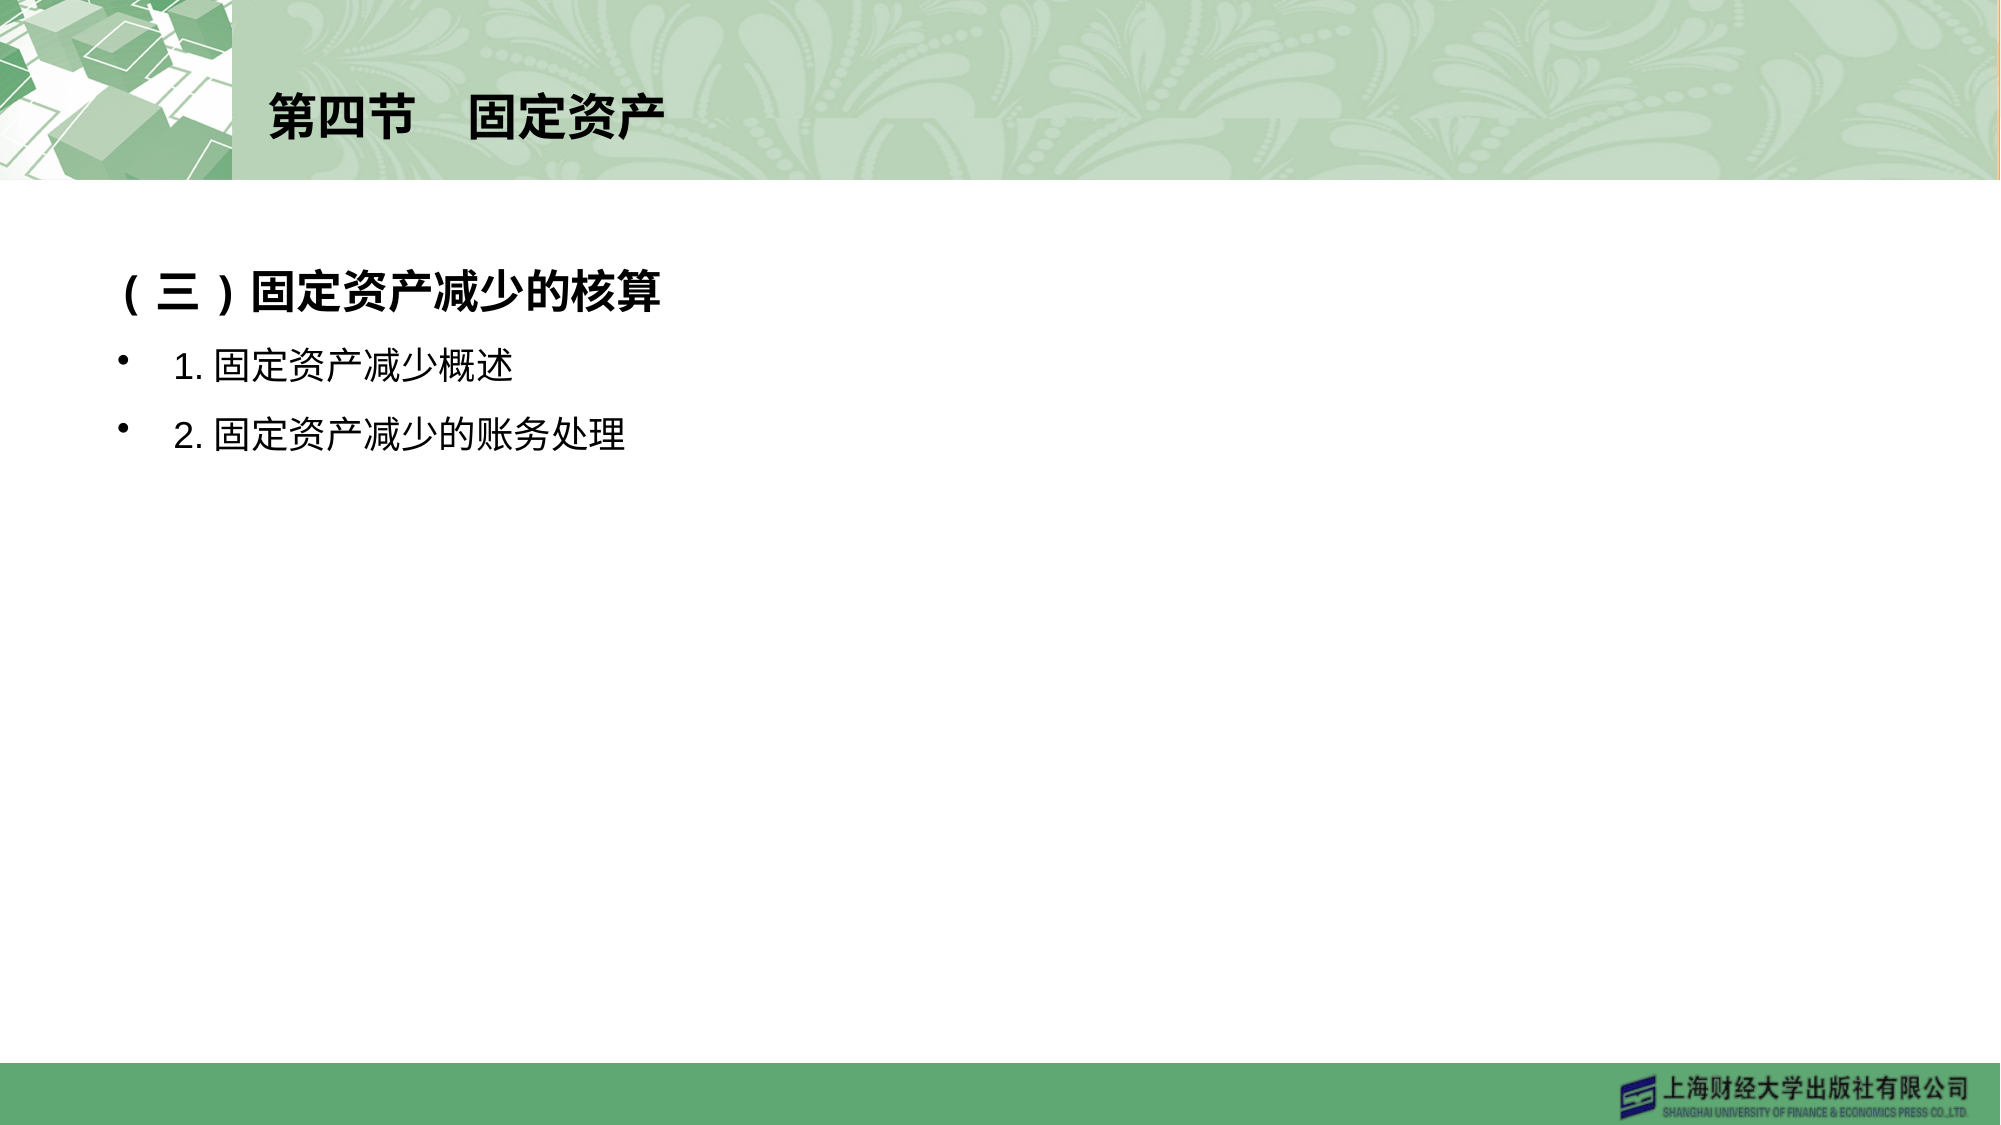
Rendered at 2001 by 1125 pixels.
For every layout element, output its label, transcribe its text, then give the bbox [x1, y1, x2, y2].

list (三)固定资产减少的核算 1.固定资产减少概述 2.固定资产减少的账务处理 [102, 241, 1898, 1065]
picture [0, 0, 2001, 1125]
title 第四节 固定资产 [252, 64, 1609, 168]
